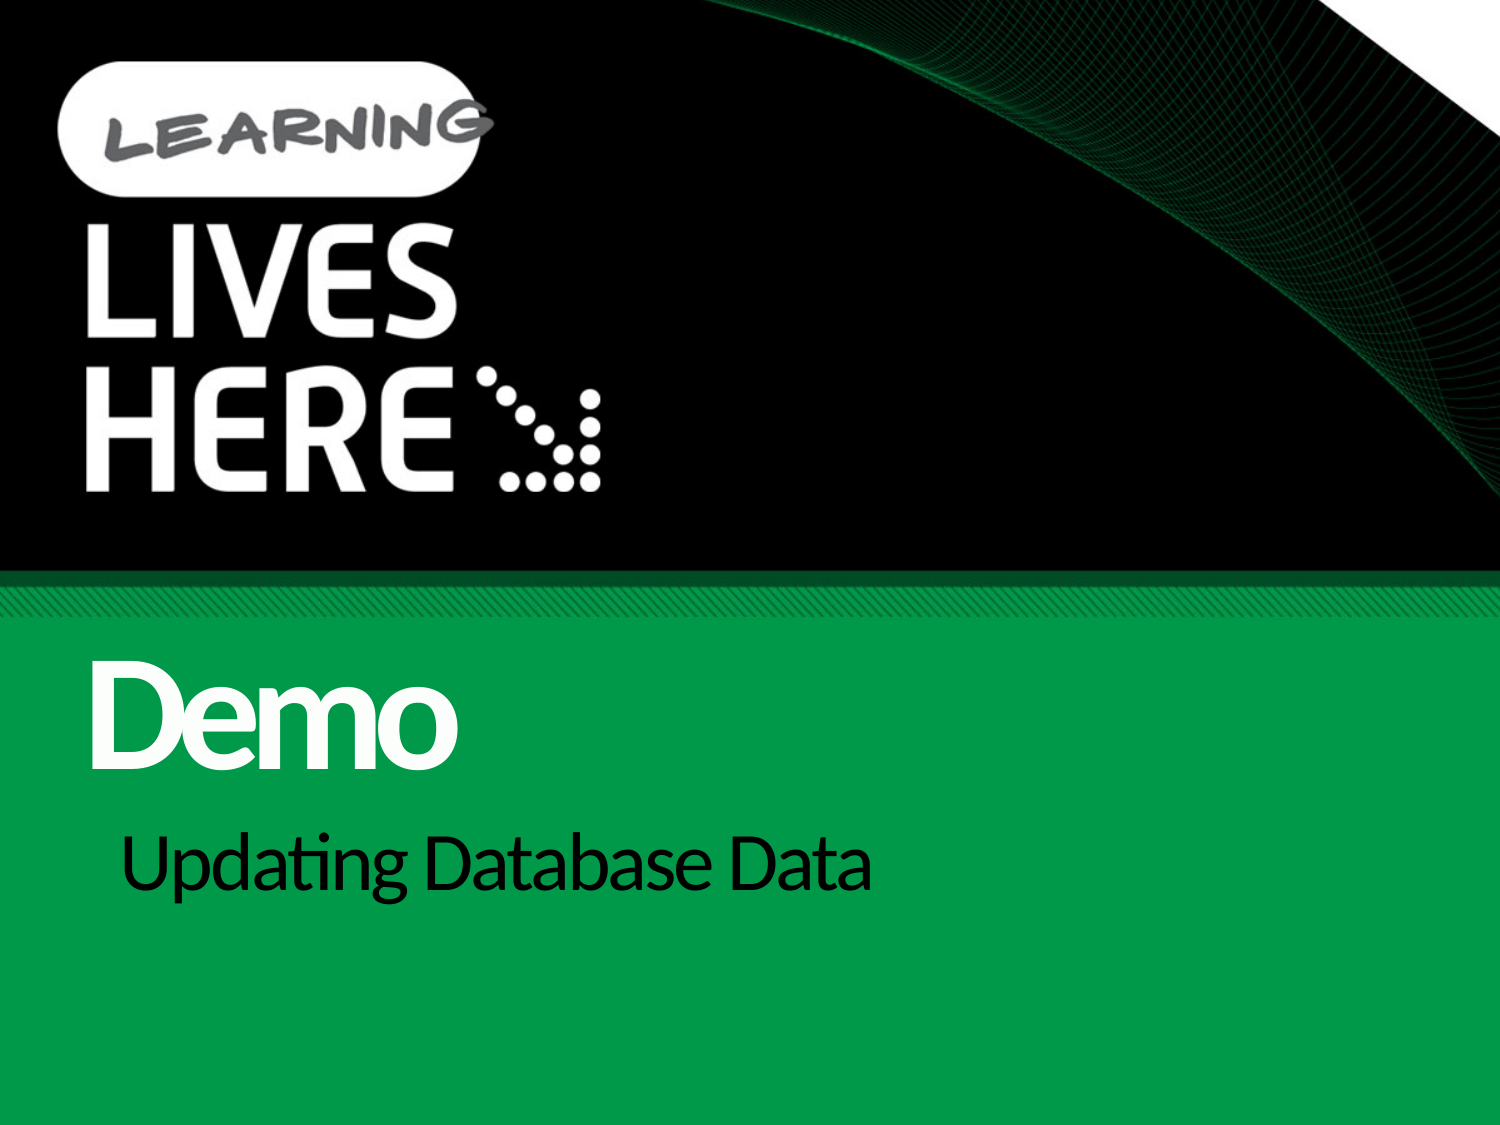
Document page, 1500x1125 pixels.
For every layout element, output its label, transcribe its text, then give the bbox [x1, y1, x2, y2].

list Demo [83, 625, 1344, 800]
picture [0, 0, 1500, 1125]
title Updating Database Data [119, 818, 1375, 943]
